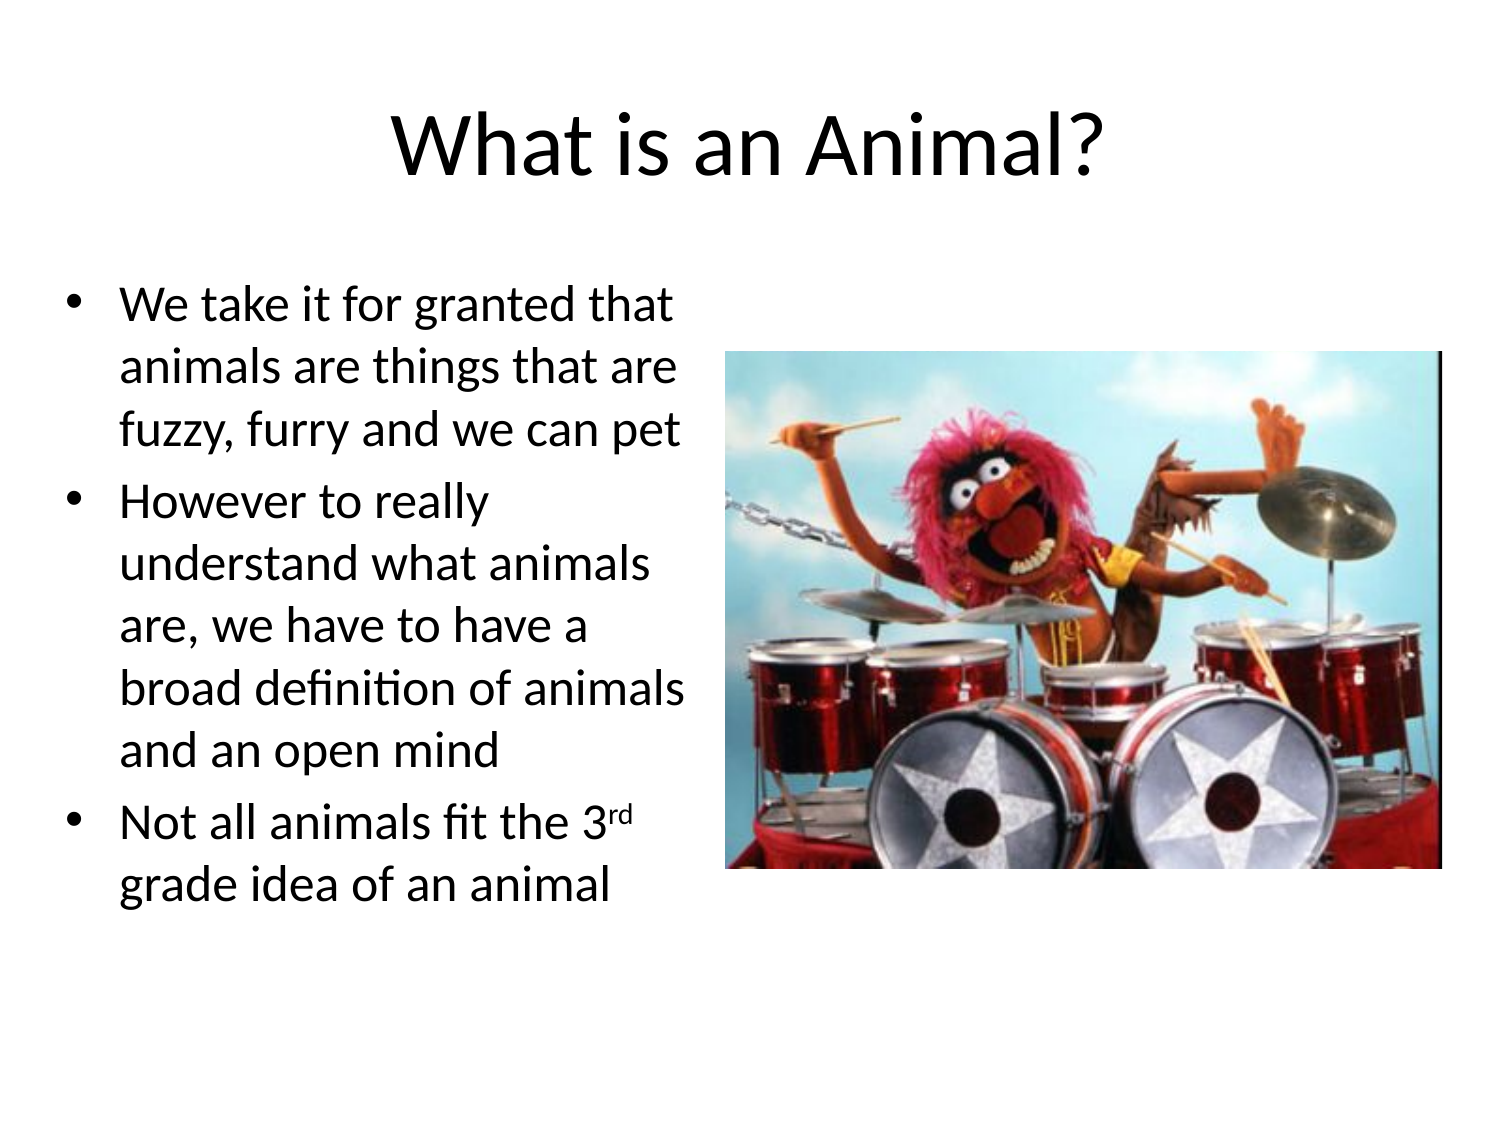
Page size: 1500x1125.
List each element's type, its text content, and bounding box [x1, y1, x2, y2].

list We take it for granted that animals are things that are fuzzy, furry and we can pet However to really understand what animals are, we have to have a broad definition of animals and an open mind Not all animals fit the 3rd grade idea of an animal [50, 262, 713, 1005]
title What is an Animal? [75, 45, 1425, 233]
picture [724, 351, 1443, 869]
